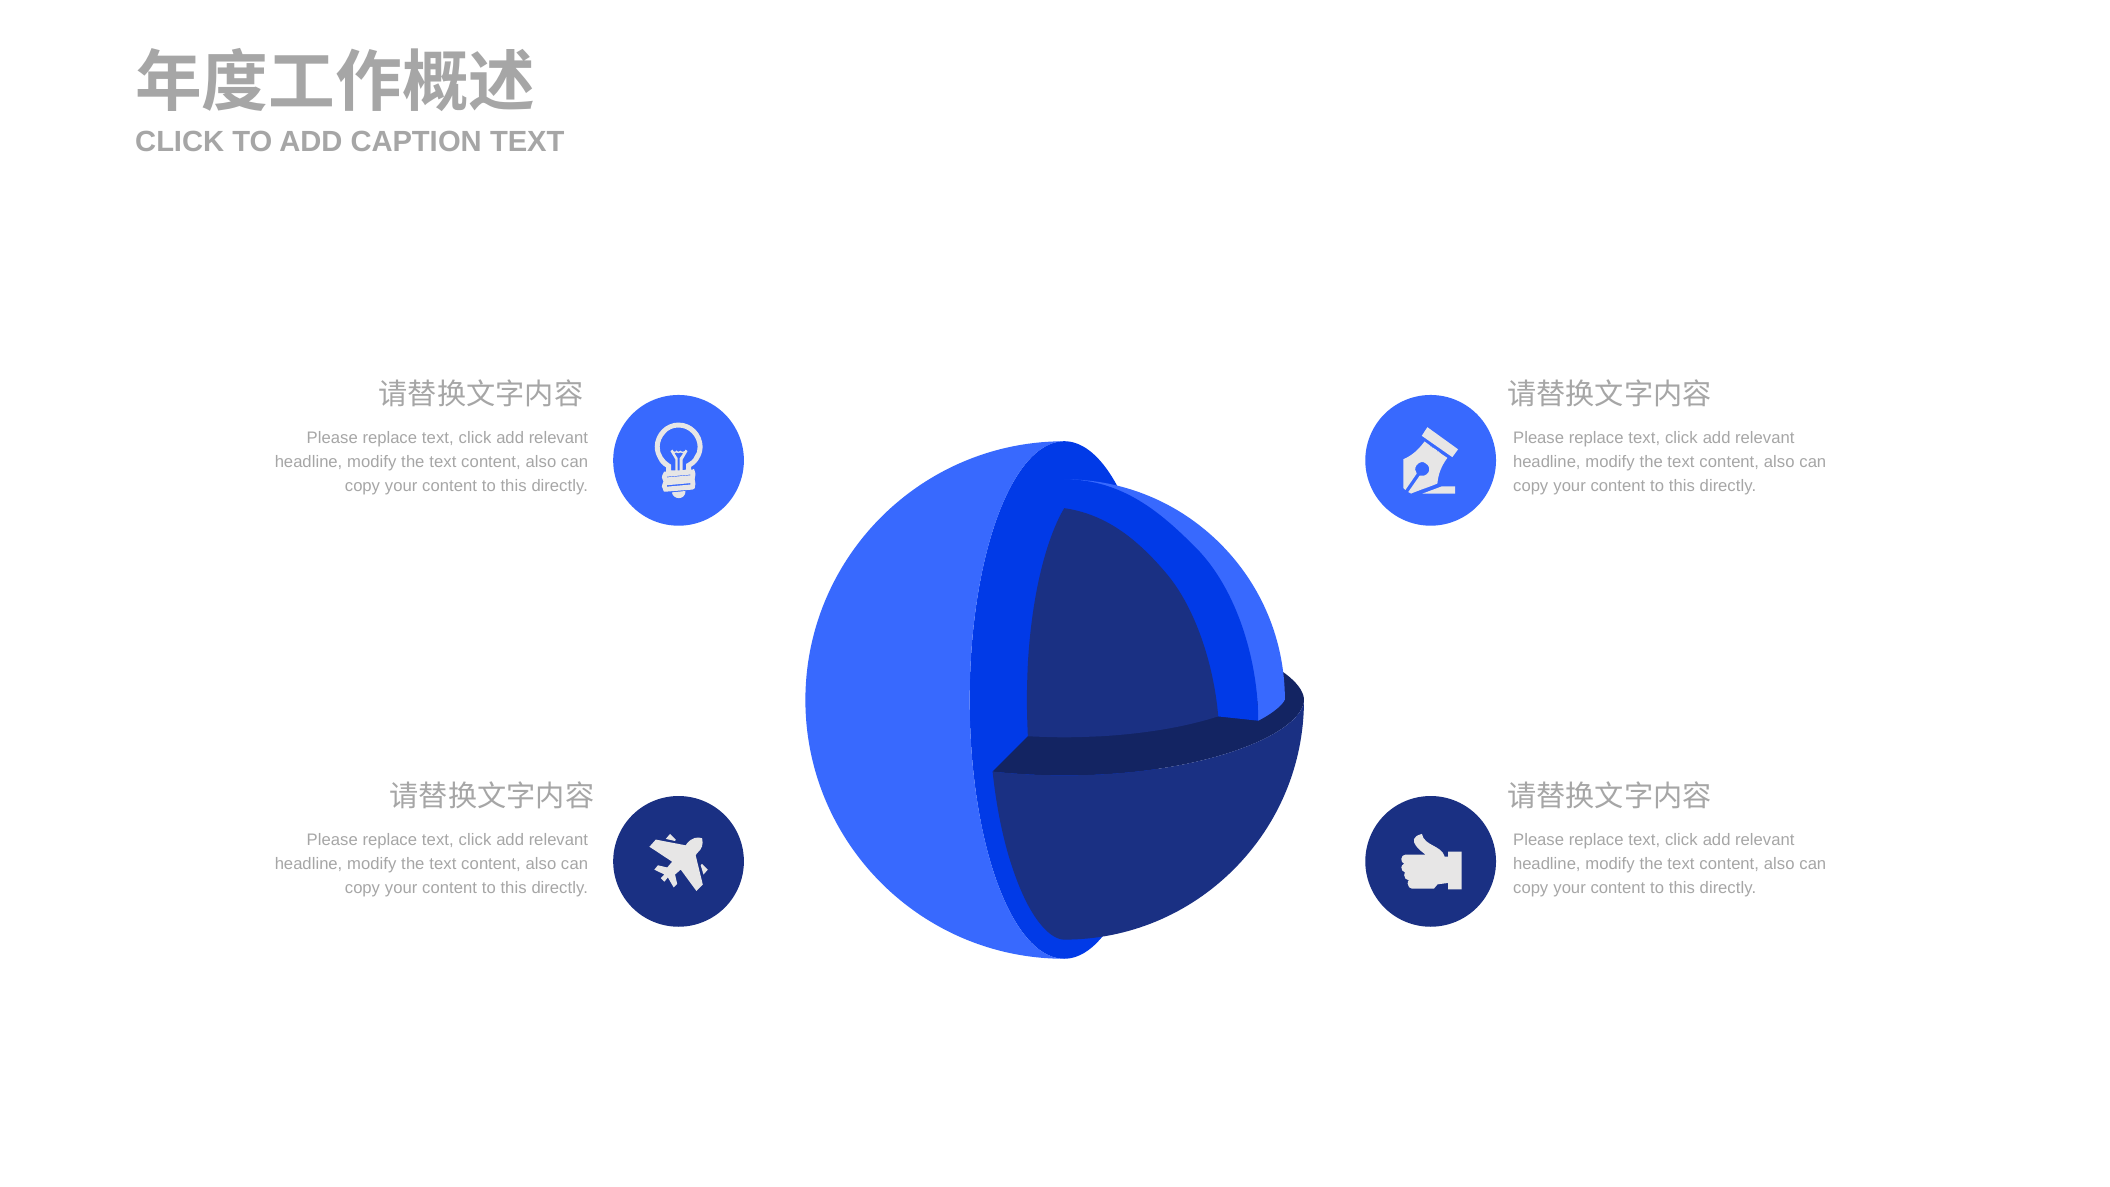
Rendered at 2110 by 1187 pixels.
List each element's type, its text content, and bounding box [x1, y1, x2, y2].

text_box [238, 762, 611, 904]
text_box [613, 394, 744, 526]
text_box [1365, 795, 1497, 927]
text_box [1491, 360, 1864, 502]
text_box CLICK TO ADD CAPTION TEXT [135, 122, 596, 158]
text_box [613, 795, 744, 927]
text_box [238, 360, 604, 502]
text_box 年度工作概述 [135, 38, 596, 119]
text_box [1491, 762, 1864, 904]
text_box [1365, 394, 1497, 526]
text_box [805, 441, 1304, 959]
